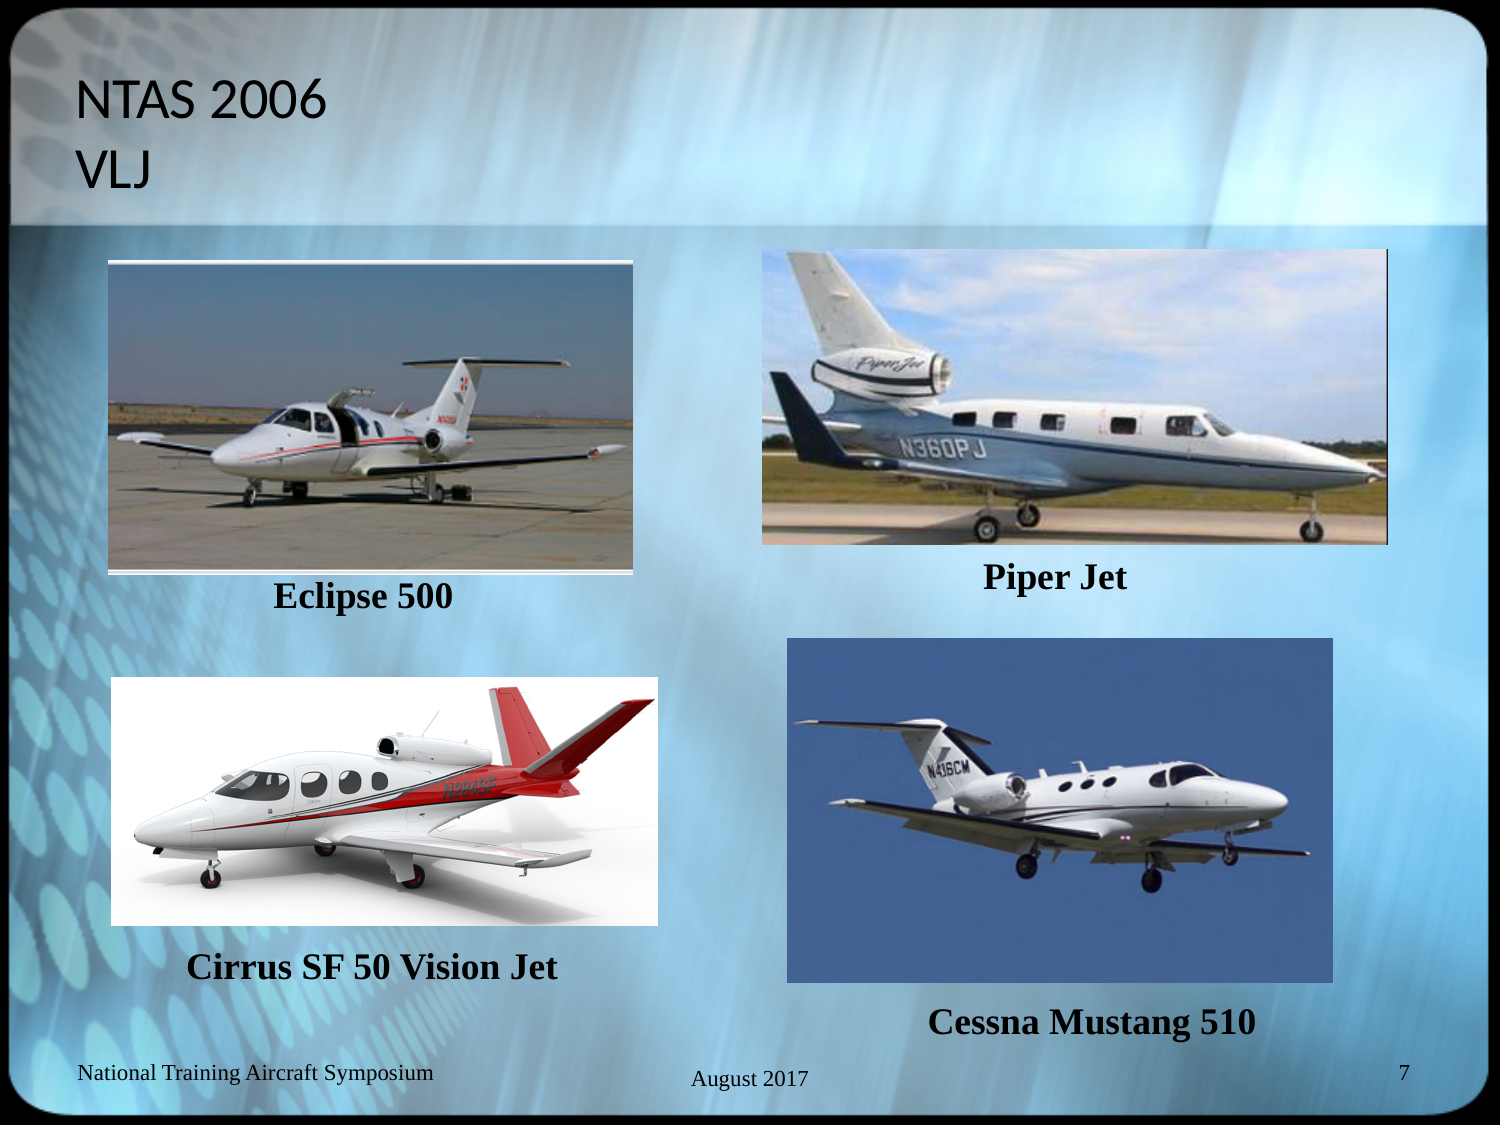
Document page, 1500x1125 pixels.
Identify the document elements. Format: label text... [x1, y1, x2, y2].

slide_number 7 [1074, 1049, 1426, 1101]
text_box Eclipse 500 [258, 563, 742, 624]
footer August 2017 [512, 1056, 988, 1101]
text_box NTAS 2006 VLJ [74, 50, 1233, 201]
text_box Cessna Mustang 510 [903, 989, 1386, 1050]
slide_number National Training Aircraft Symposium [62, 1049, 501, 1101]
text_box Cirrus SF 50 Vision Jet [171, 934, 655, 995]
text_box [199, 947, 683, 1007]
text_box Piper Jet [968, 554, 1152, 605]
picture [0, 0, 1500, 1125]
